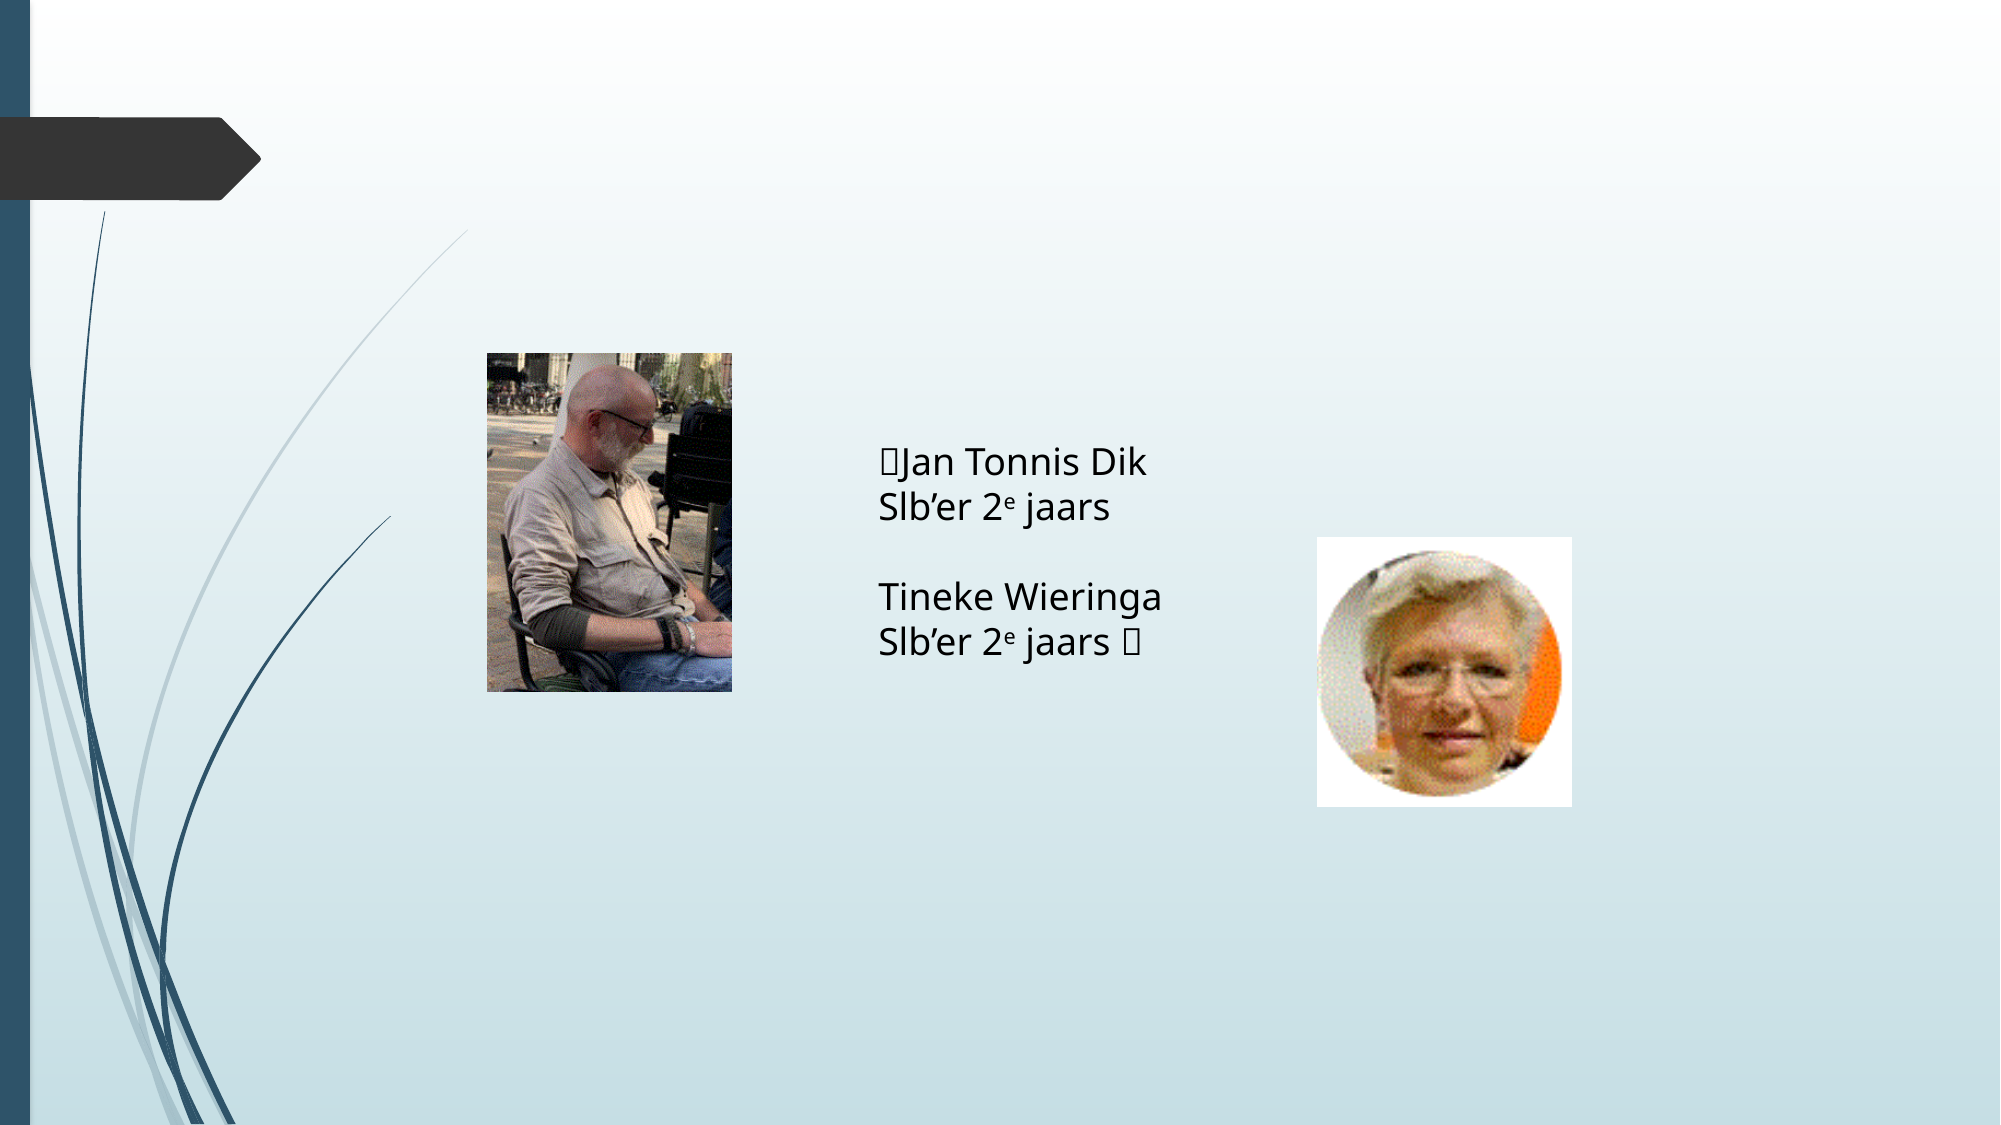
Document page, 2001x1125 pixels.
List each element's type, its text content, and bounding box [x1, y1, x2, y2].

text_box Jan Tonnis Dik Slb’er 2e jaars Tineke Wieringa Slb’er 2e jaars  [863, 430, 1290, 671]
picture [1317, 537, 1573, 807]
picture [487, 353, 732, 692]
